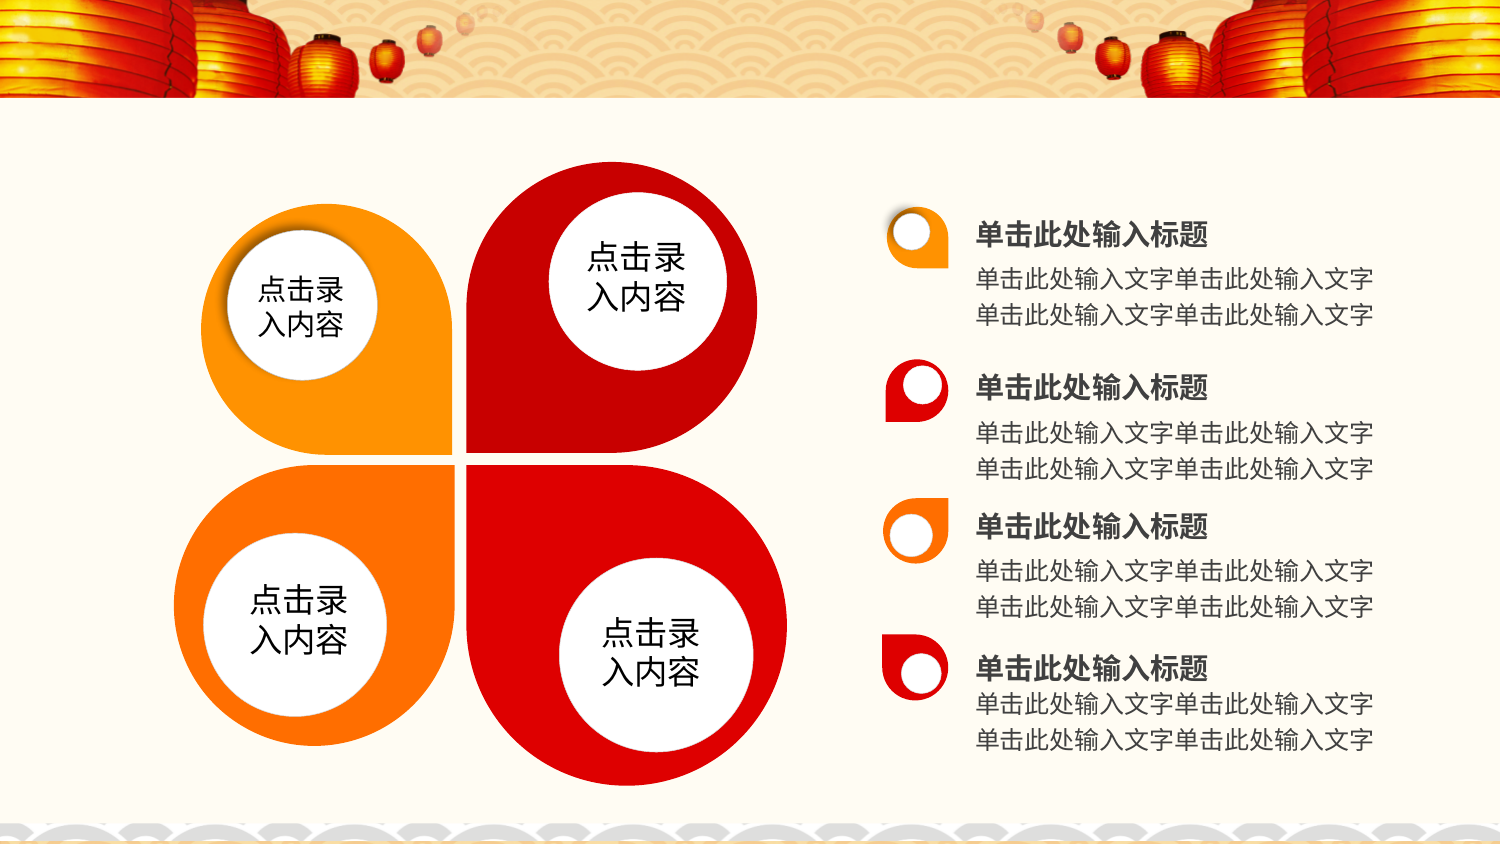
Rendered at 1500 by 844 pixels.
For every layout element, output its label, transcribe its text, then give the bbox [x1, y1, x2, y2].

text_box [466, 161, 758, 453]
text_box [883, 498, 949, 564]
text_box 单击此处输入标题 [975, 492, 1386, 552]
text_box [173, 465, 455, 746]
text_box 单击此处输入标题 [975, 200, 1386, 260]
text_box 单击此处输入文字单击此处输入文字 单击此处输入文字单击此处输入文字 [960, 675, 1495, 799]
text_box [882, 634, 949, 701]
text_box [886, 206, 949, 269]
text_box 单击此处输入标题 [975, 634, 1386, 694]
text_box 单击此处输入文字单击此处输入文字 单击此处输入文字单击此处输入文字 [960, 403, 1495, 527]
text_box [466, 465, 787, 786]
text_box 单击此处输入文字单击此处输入文字 单击此处输入文字单击此处输入文字 [960, 542, 1495, 665]
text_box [200, 203, 452, 455]
text_box 单击此处输入文字单击此处输入文字 单击此处输入文字单击此处输入文字 [960, 250, 1495, 373]
picture [0, 0, 1500, 97]
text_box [885, 359, 949, 422]
picture [0, 824, 1500, 844]
text_box 单击此处输入标题 [975, 354, 1386, 414]
